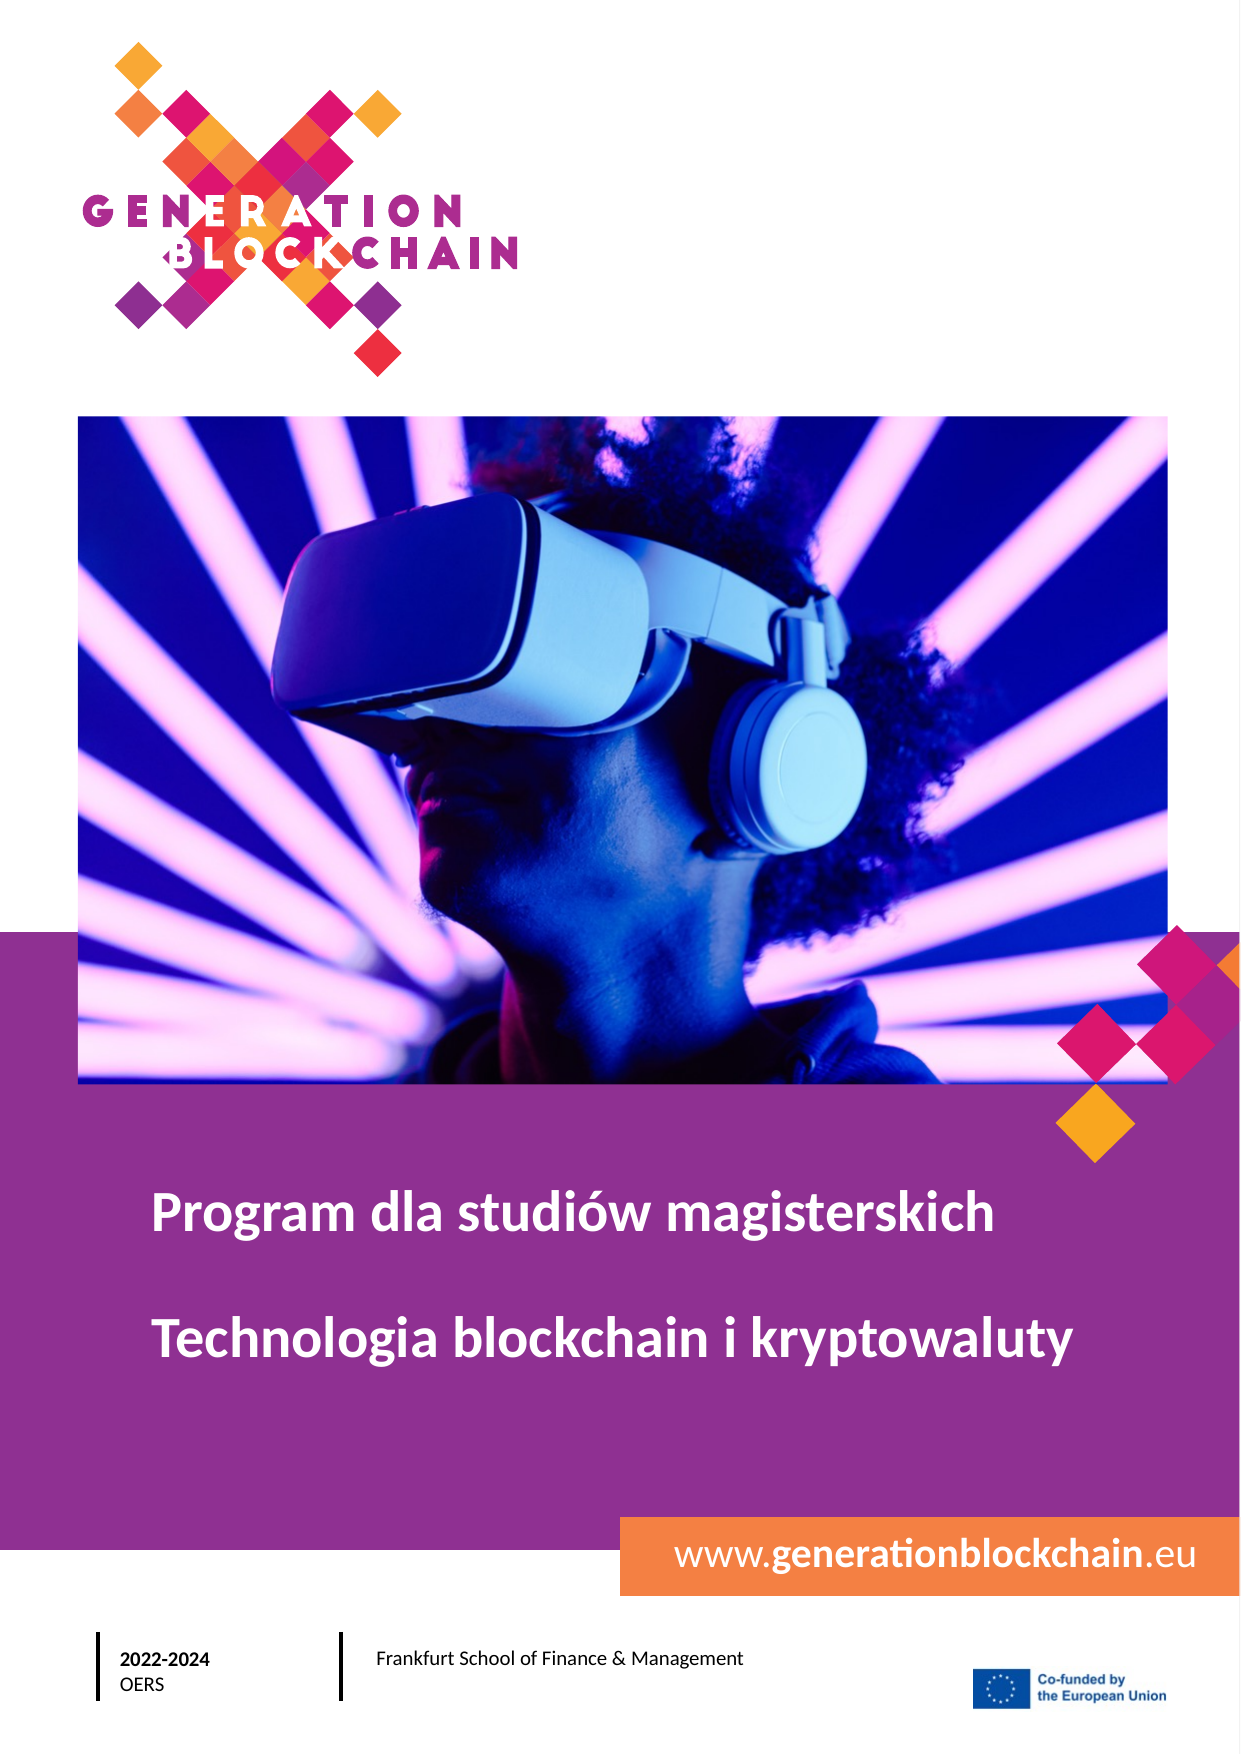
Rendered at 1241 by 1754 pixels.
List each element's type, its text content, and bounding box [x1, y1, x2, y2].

list Frankfurt School of Finance & Management [361, 1637, 820, 1707]
picture [973, 1666, 1168, 1712]
list Program dla studiów magisterskich Technologia blockchain i kryptowaluty [99, 1173, 1140, 1375]
list 2022-2024 OERS [105, 1638, 307, 1708]
text_box www.generationblockchain.eu [659, 1518, 1213, 1619]
picture [77, 416, 1168, 1085]
